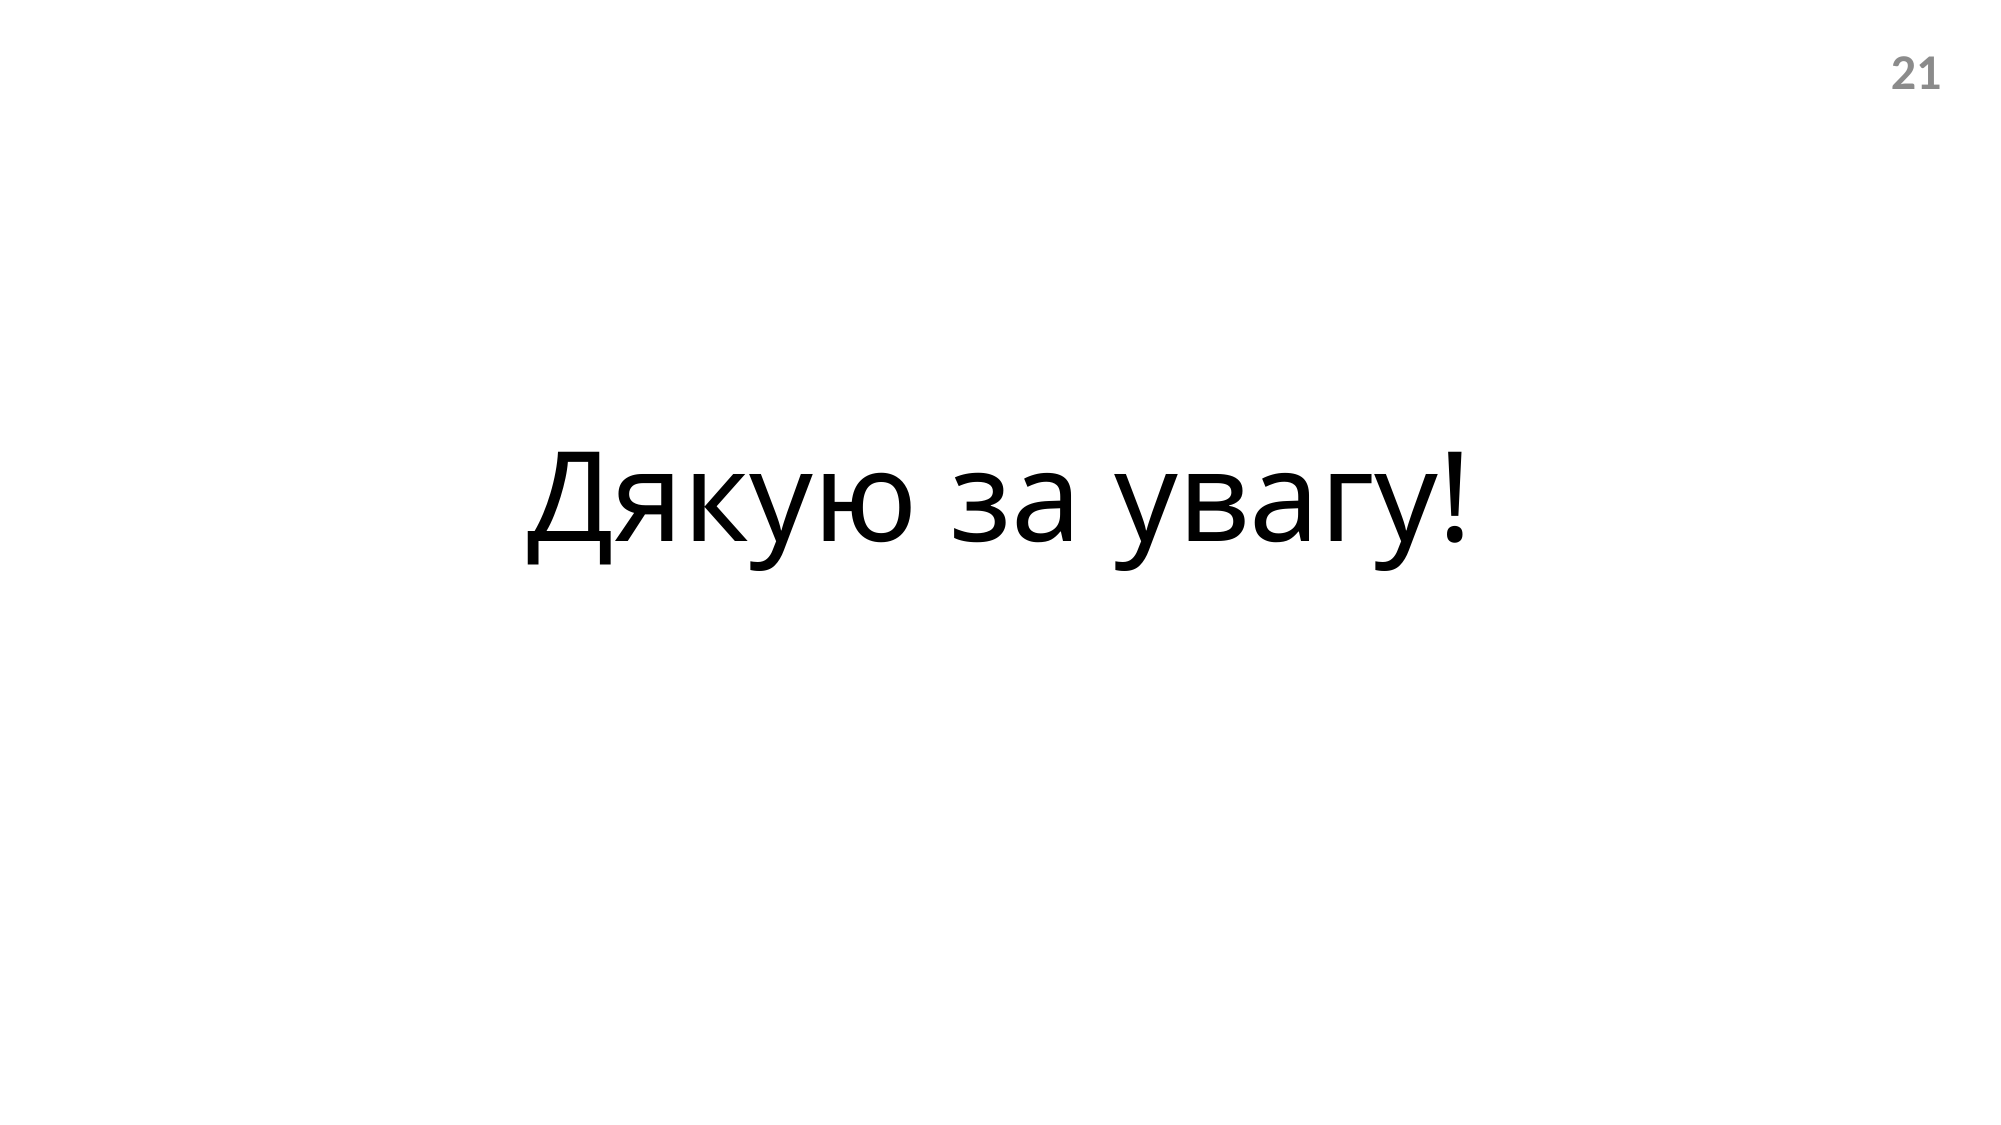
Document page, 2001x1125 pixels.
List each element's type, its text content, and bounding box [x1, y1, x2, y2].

slide_number 21 [1506, 39, 1957, 100]
title Дякую за увагу! [249, 184, 1750, 576]
